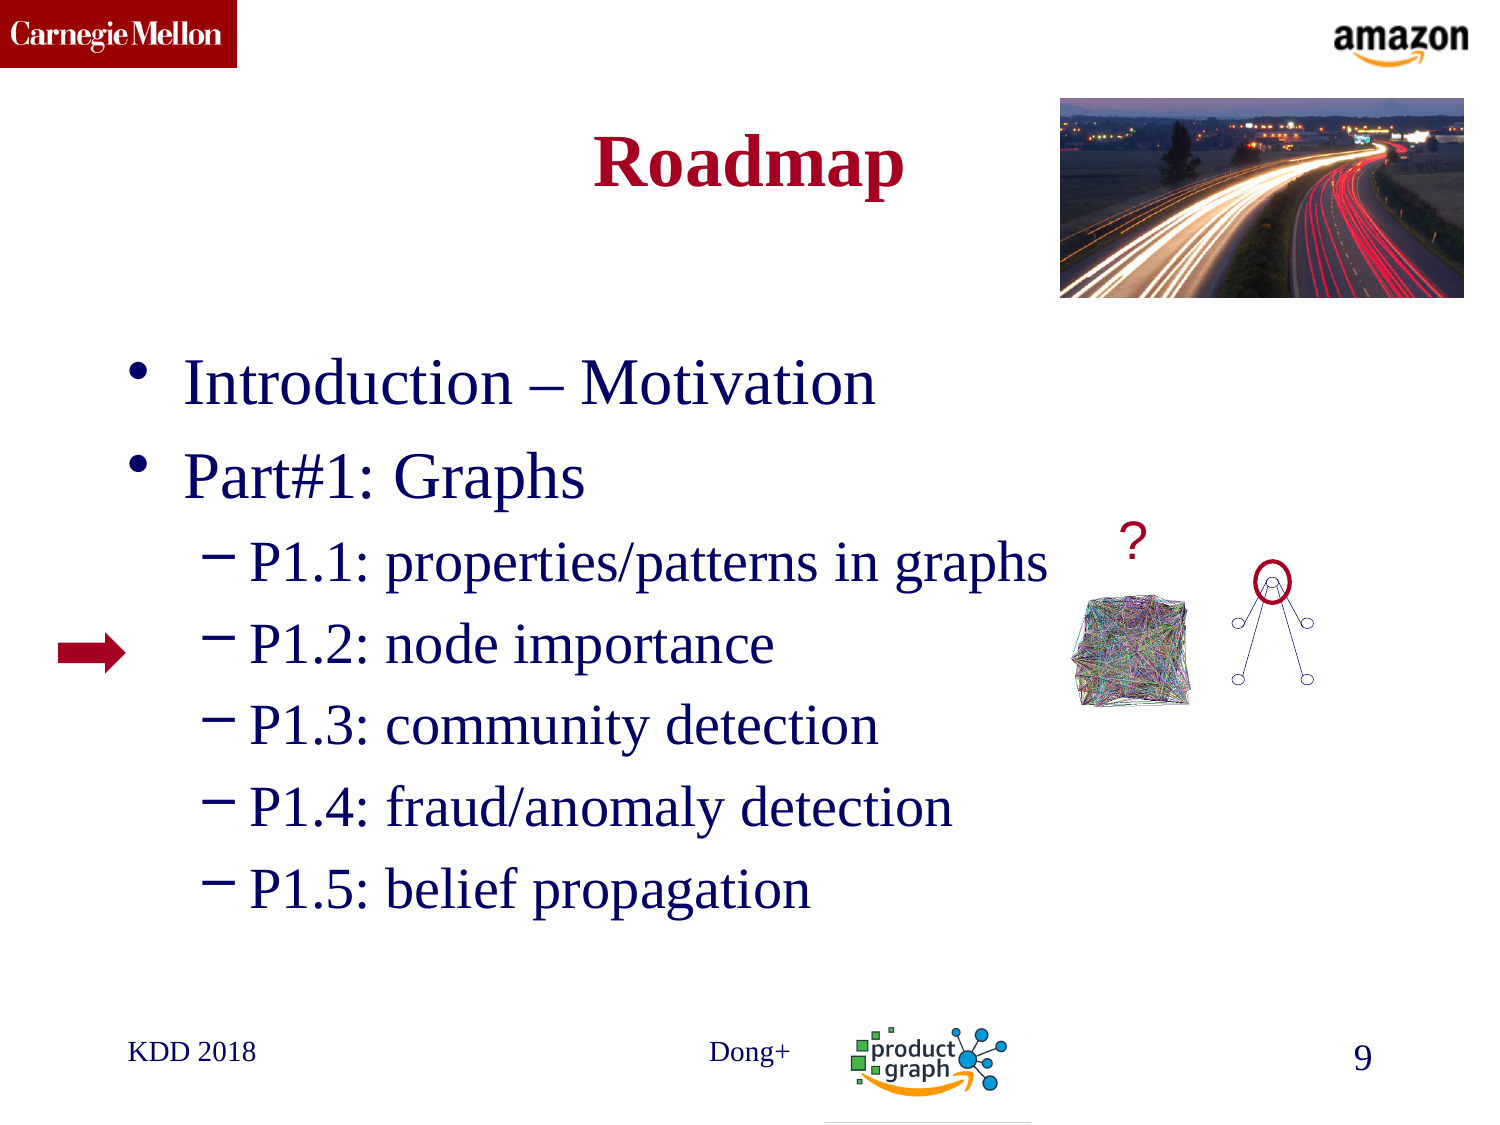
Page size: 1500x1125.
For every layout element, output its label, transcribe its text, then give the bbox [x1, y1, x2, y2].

text_box [58, 632, 126, 674]
picture [1322, 4, 1484, 88]
text_box ? [1103, 497, 1164, 574]
title Roadmap [112, 99, 1058, 213]
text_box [1231, 576, 1314, 686]
list Introduction – Motivation Part#1: Graphs P1.1: properties/patterns in graphs P1.2: node importance P1.3: community detection P1.4: fraud/anomaly detection P1.5: belief propagation [112, 237, 1388, 1001]
text_box [1256, 561, 1289, 575]
picture [1063, 576, 1202, 729]
picture [0, 0, 237, 68]
slide_number 9 [1074, 1024, 1388, 1101]
picture [1060, 98, 1464, 299]
slide_number KDD 2018 [112, 1024, 426, 1101]
footer Dong+ [512, 1024, 988, 1101]
